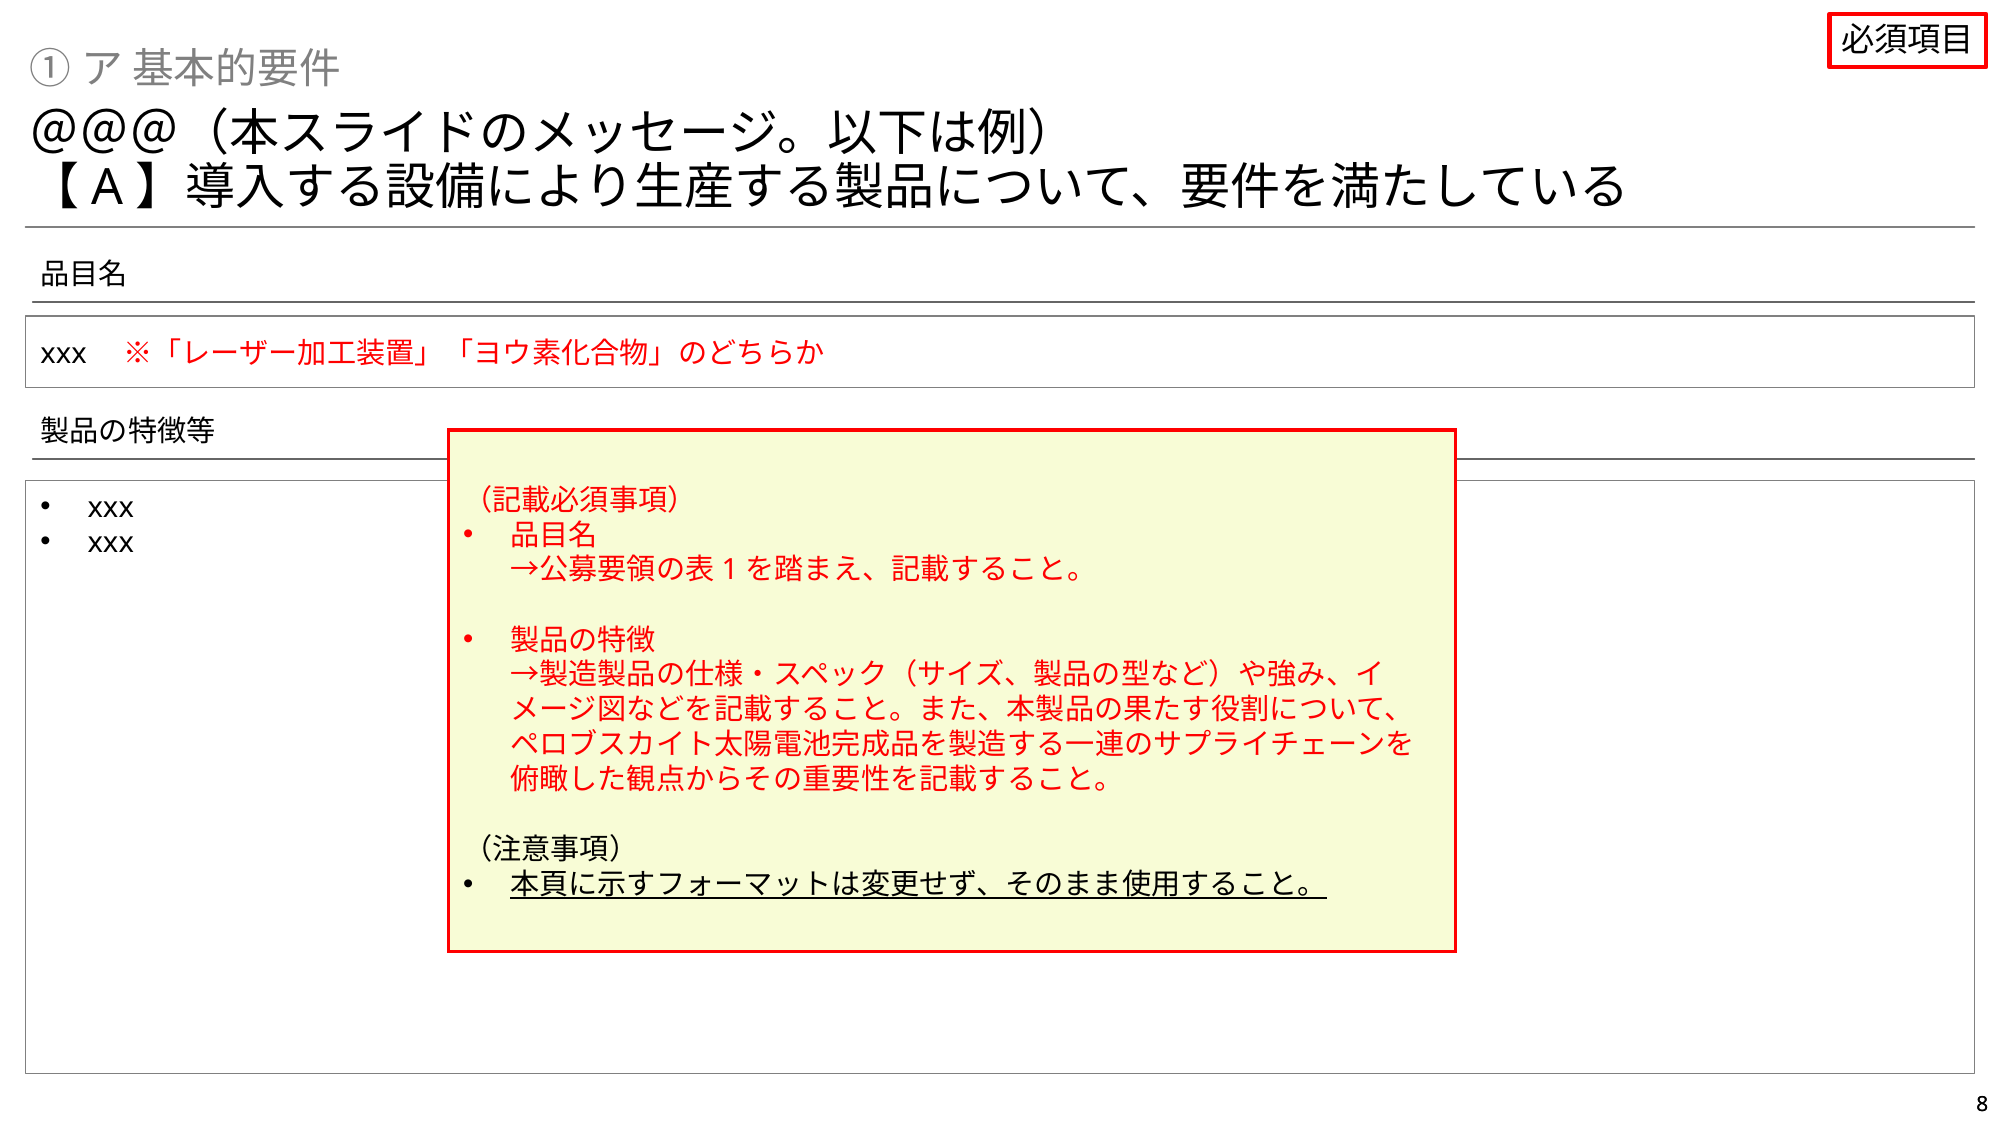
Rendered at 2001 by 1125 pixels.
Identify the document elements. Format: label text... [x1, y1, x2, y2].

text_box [24, 399, 1975, 460]
text_box （記載必須事項） 品目名 →公募要領の表1を踏まえ、記載すること。 製品の特徴 →製造製品の仕様・スペック（サイズ、製品の型など）や強み、イメージ図などを記載すること。また、本製品の果たす役割について、ペロブスカイト太陽電池完成品を製造する一連のサプライチェーンを俯瞰した観点からその重要性を記載すること。 （注意事項） 本頁に示すフォーマットは変更せず、そのまま使用すること。 [447, 460, 1457, 953]
text_box xxx xxx [24, 479, 1976, 1075]
text_box ＠＠＠（本スライドのメッセージ。以下は例） 【A】導入する設備により生産する製品について、要件を満たしている [29, 107, 1875, 216]
text_box 必須項目 [1829, 13, 1986, 68]
text_box xxx ※「レーザー加工装置」「ヨウ素化合物」のどちらか [24, 314, 1976, 389]
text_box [24, 242, 1975, 303]
text_box ①ア 基本的要件 [29, 47, 1802, 94]
